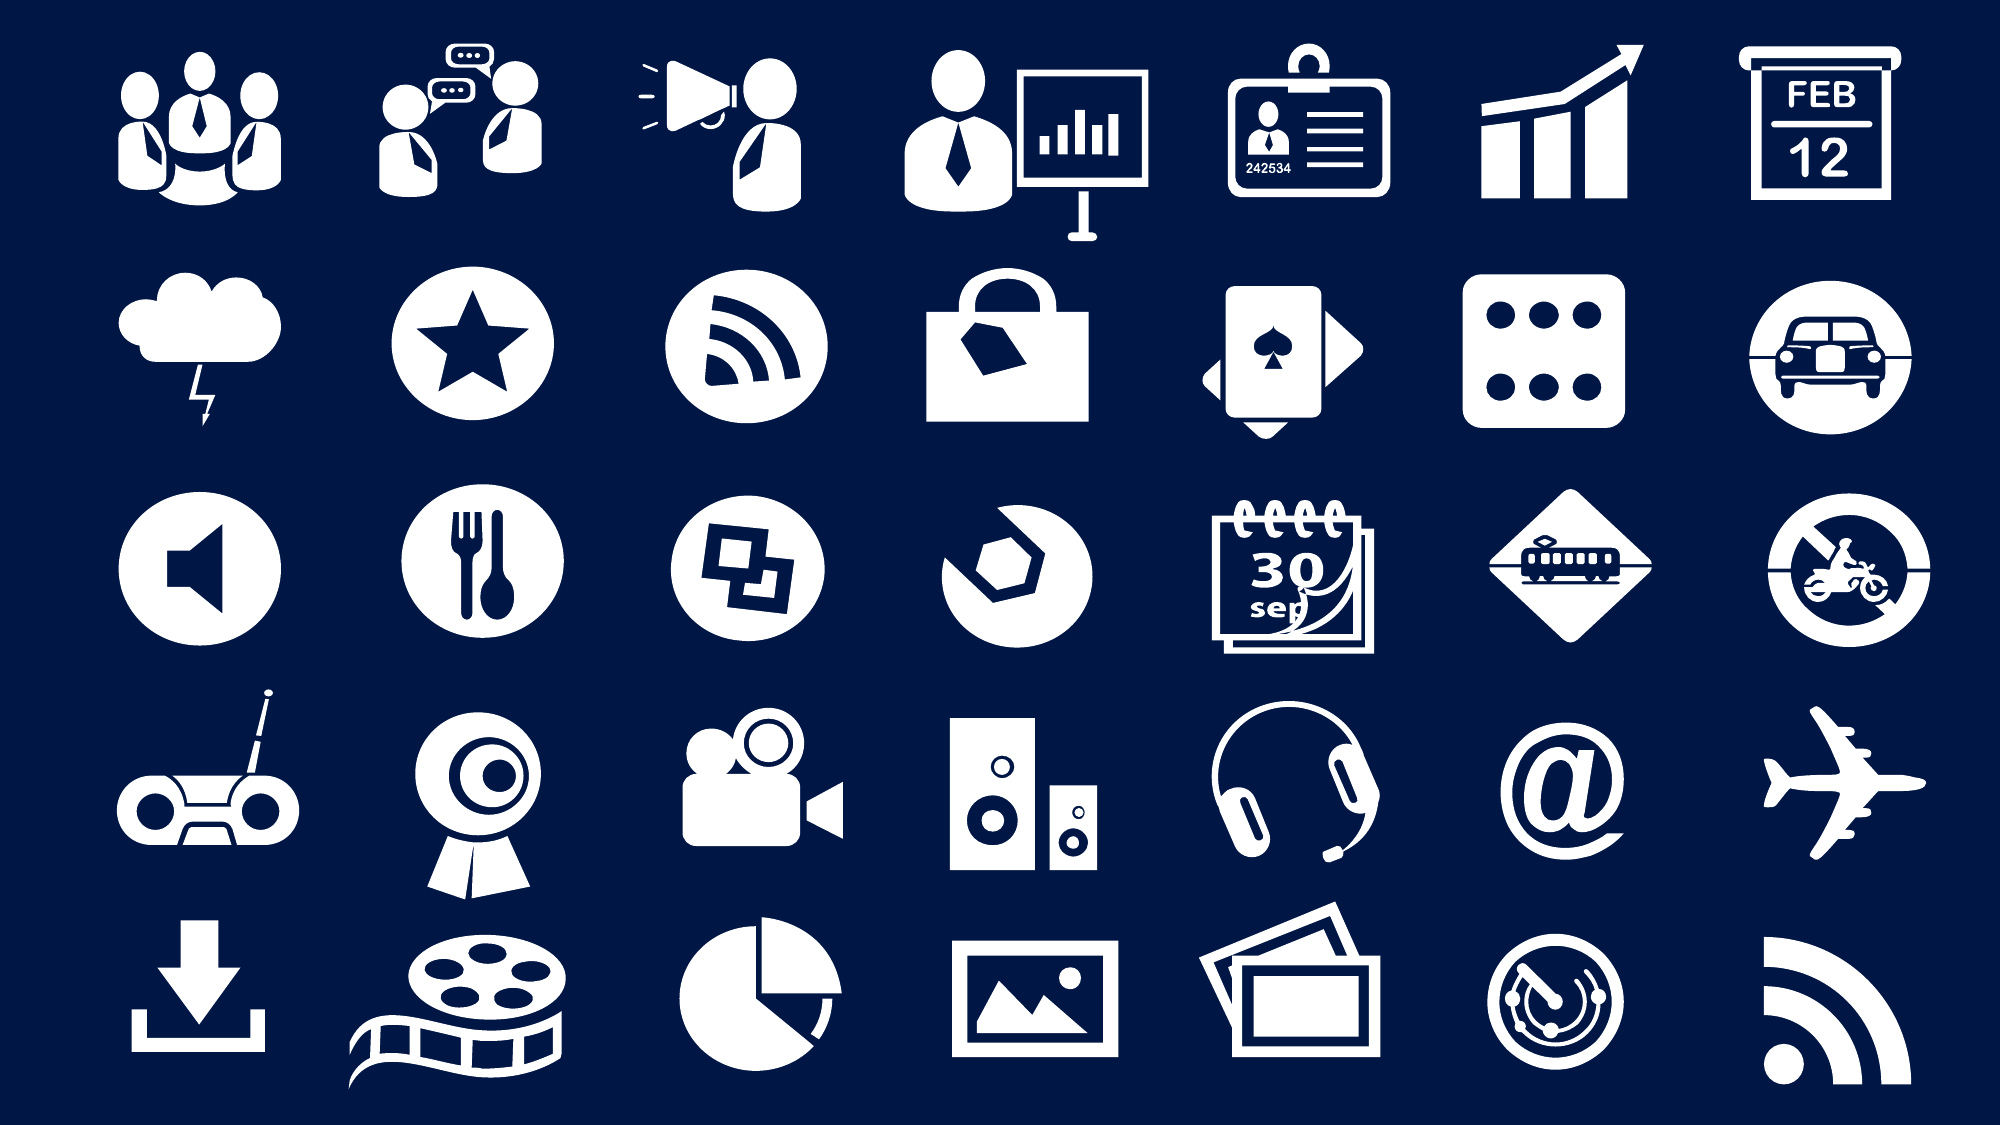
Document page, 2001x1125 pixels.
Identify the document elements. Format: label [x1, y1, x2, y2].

text_box [937, 500, 1100, 655]
text_box [1227, 43, 1391, 197]
text_box [401, 484, 564, 638]
text_box [1325, 310, 1364, 388]
text_box [118, 272, 281, 362]
text_box [118, 491, 281, 646]
text_box [1211, 499, 1375, 654]
text_box [1738, 46, 1902, 200]
text_box [1763, 706, 1927, 860]
text_box [1763, 936, 1912, 1085]
text_box [131, 920, 265, 1052]
text_box [1487, 933, 1624, 1070]
text_box [1198, 901, 1381, 1058]
text_box [1489, 488, 1652, 643]
text_box [1462, 274, 1626, 428]
text_box [665, 269, 828, 424]
text_box [1202, 359, 1221, 401]
text_box [1243, 422, 1289, 439]
text_box [379, 43, 542, 197]
text_box [1481, 44, 1644, 199]
text_box [952, 940, 1119, 1058]
text_box [682, 707, 843, 846]
text_box [116, 689, 300, 845]
text_box [348, 933, 567, 1089]
text_box [188, 364, 216, 427]
text_box [926, 268, 1089, 422]
text_box [118, 51, 281, 206]
text_box [679, 917, 842, 1071]
text_box [1500, 722, 1624, 860]
text_box [1767, 493, 1931, 647]
text_box [1211, 701, 1380, 863]
text_box [666, 491, 829, 646]
text_box [415, 712, 541, 900]
text_box [391, 266, 554, 421]
text_box [638, 58, 801, 212]
text_box [1749, 280, 1912, 435]
text_box [949, 718, 1098, 871]
text_box [1225, 286, 1322, 418]
text_box [904, 50, 1149, 242]
